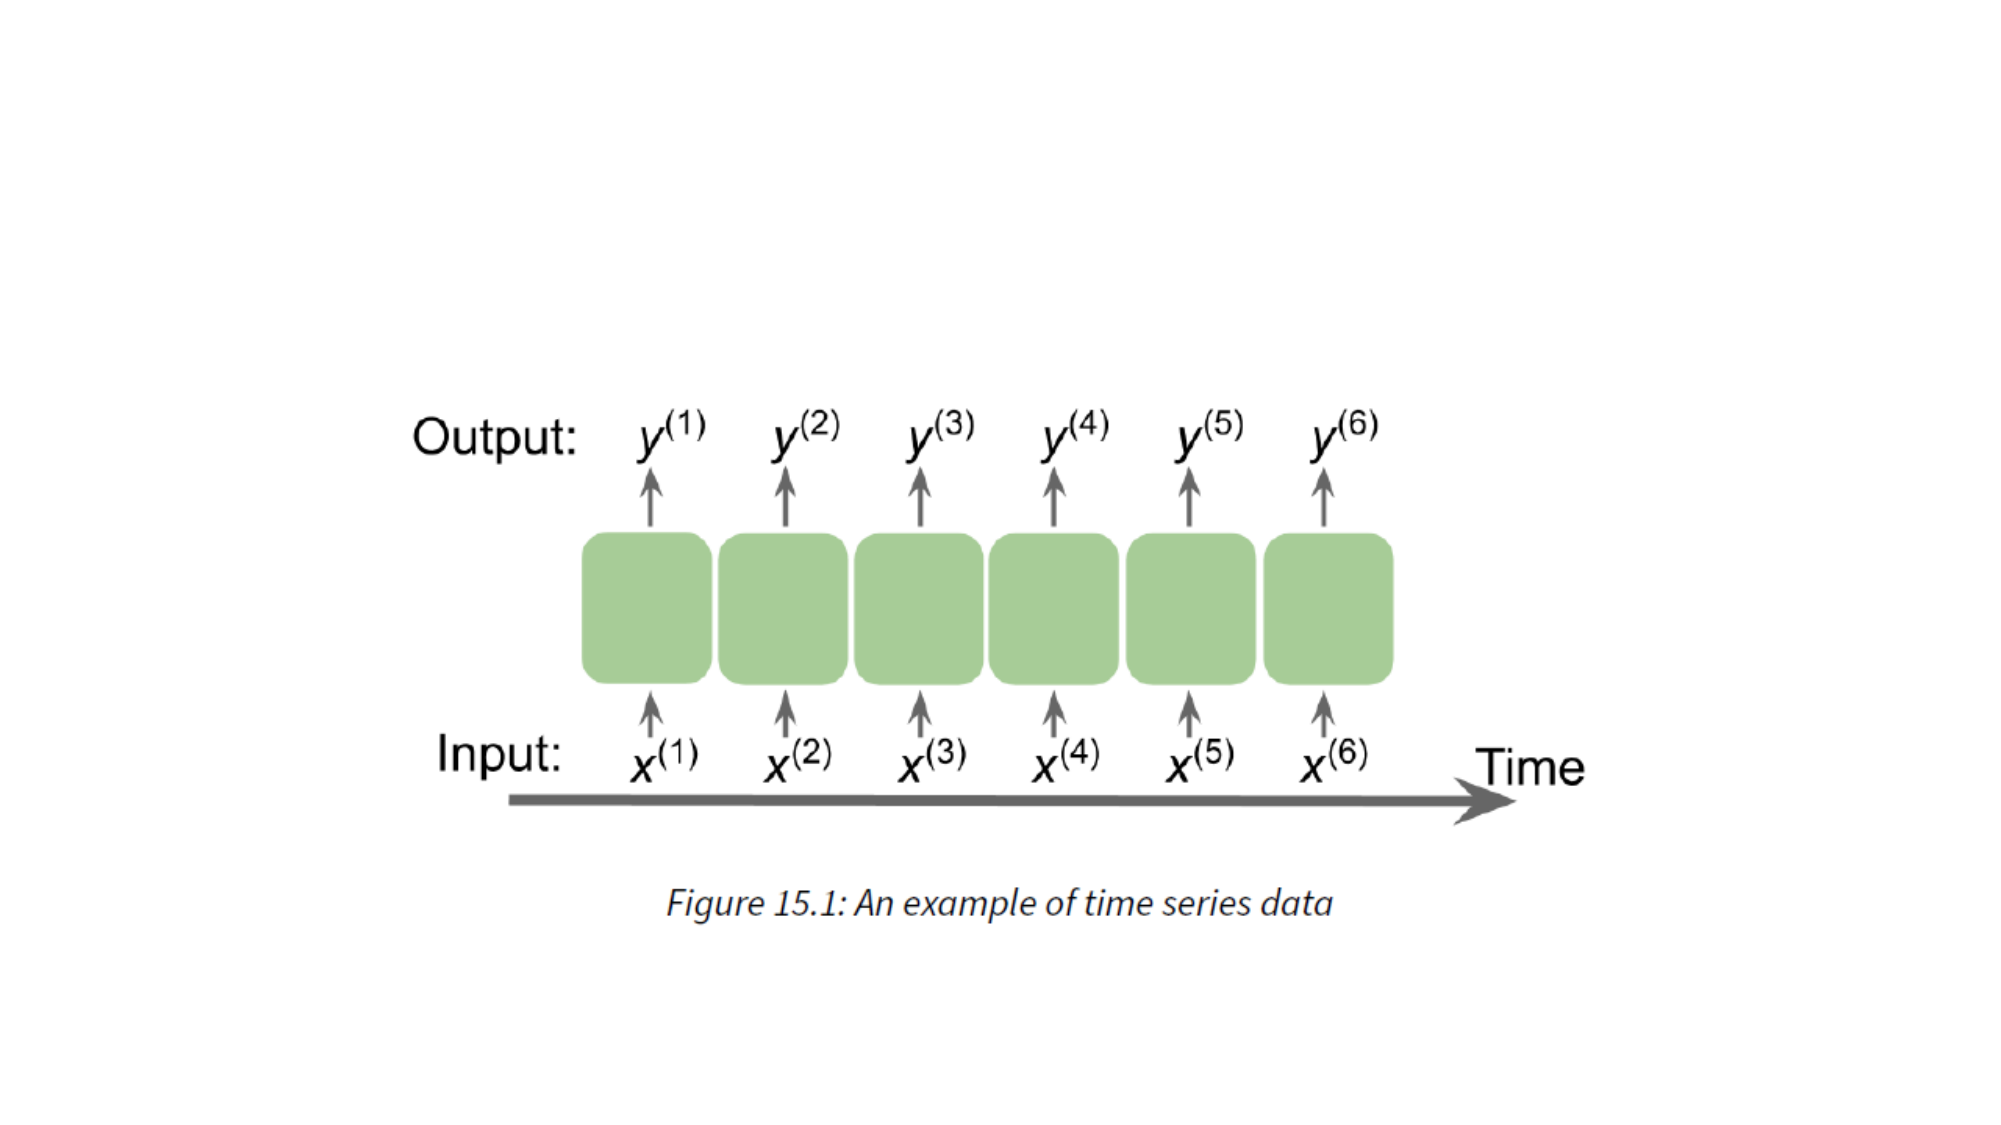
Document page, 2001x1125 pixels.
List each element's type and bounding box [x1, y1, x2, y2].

list [395, 382, 1604, 930]
